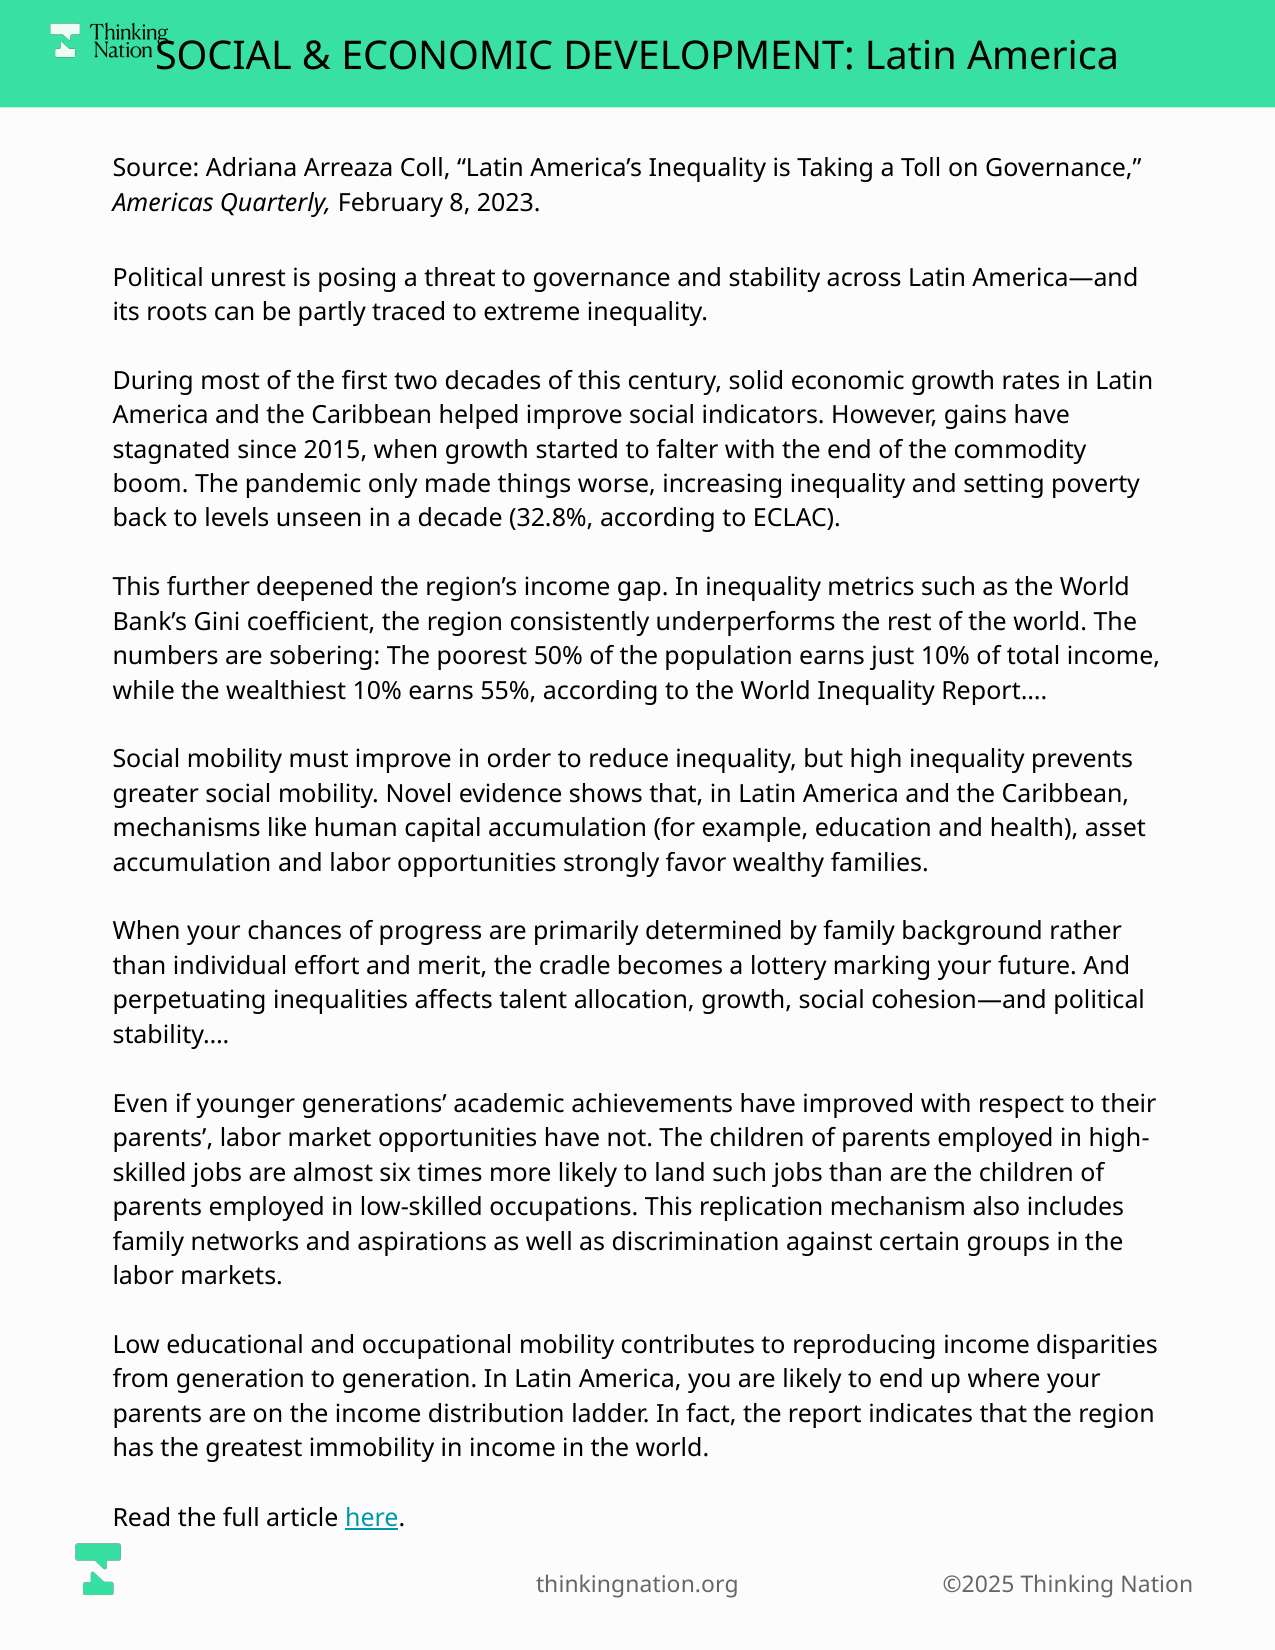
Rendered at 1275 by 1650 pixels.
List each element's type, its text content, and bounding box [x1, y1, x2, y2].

text_box thinkingnation.org [486, 1553, 789, 1605]
picture [62, 1533, 134, 1605]
picture [36, 12, 172, 69]
text_box Source: Adriana Arreaza Coll, “Latin America’s Inequality is Taking a Toll on Governance,” Americas Quarterly, February 8, 2023. Political unrest is posing a threat to governance and stability across Latin America—and its roots can be partly traced to extreme inequality. During most of the first two decades of this century, solid economic growth rates in Latin America and the Caribbean helped improve social indicators. However, gains have stagnated since 2015, when growth started to falter with the end of the commodity boom. The pandemic only made things worse, increasing inequality and setting poverty back to levels unseen in a decade (32.8%, according to ECLAC). This further deepened the region’s income gap. In inequality metrics such as the World Bank’s Gini coefficient, the region consistently underperforms the rest of the world. The numbers are sobering: The poorest 50% of the population earns just 10% of total income, while the wealthiest 10% earns 55%, according to the World Inequality Report…. Social mobility must improve in order to reduce inequality, but high inequality prevents greater social mobility. Novel evidence shows that, in Latin America and the Caribbean, mechanisms like human capital accumulation (for example, education and health), asset accumulation and labor opportunities strongly favor wealthy families. When your chances of progress are primarily determined by family background rather than individual effort and merit, the cradle becomes a lottery marking your future. And perpetuating inequalities affects talent allocation, growth, social cohesion—and political stability…. Even if younger generations’ academic achievements have improved with respect to their parents’, labor market opportunities have not. The children of parents employed in high-skilled jobs are almost six times more likely to land such jobs than are the children of parents employed in low-skilled occupations. This replication mechanism also includes family networks and aspirations as well as discrimination against certain groups in the labor markets. Low educational and occupational mobility contributes to reproducing income disparities from generation to generation. In Latin America, you are likely to end up where your parents are on the income distribution ladder. In fact, the report indicates that the region has the greatest immobility in income in the world. Read the full article here. [97, 132, 1178, 1550]
text_box ©2025 Thinking Nation [907, 1553, 1210, 1605]
text_box SOCIAL & ECONOMIC DEVELOPMENT: Latin America [0, 0, 1275, 108]
